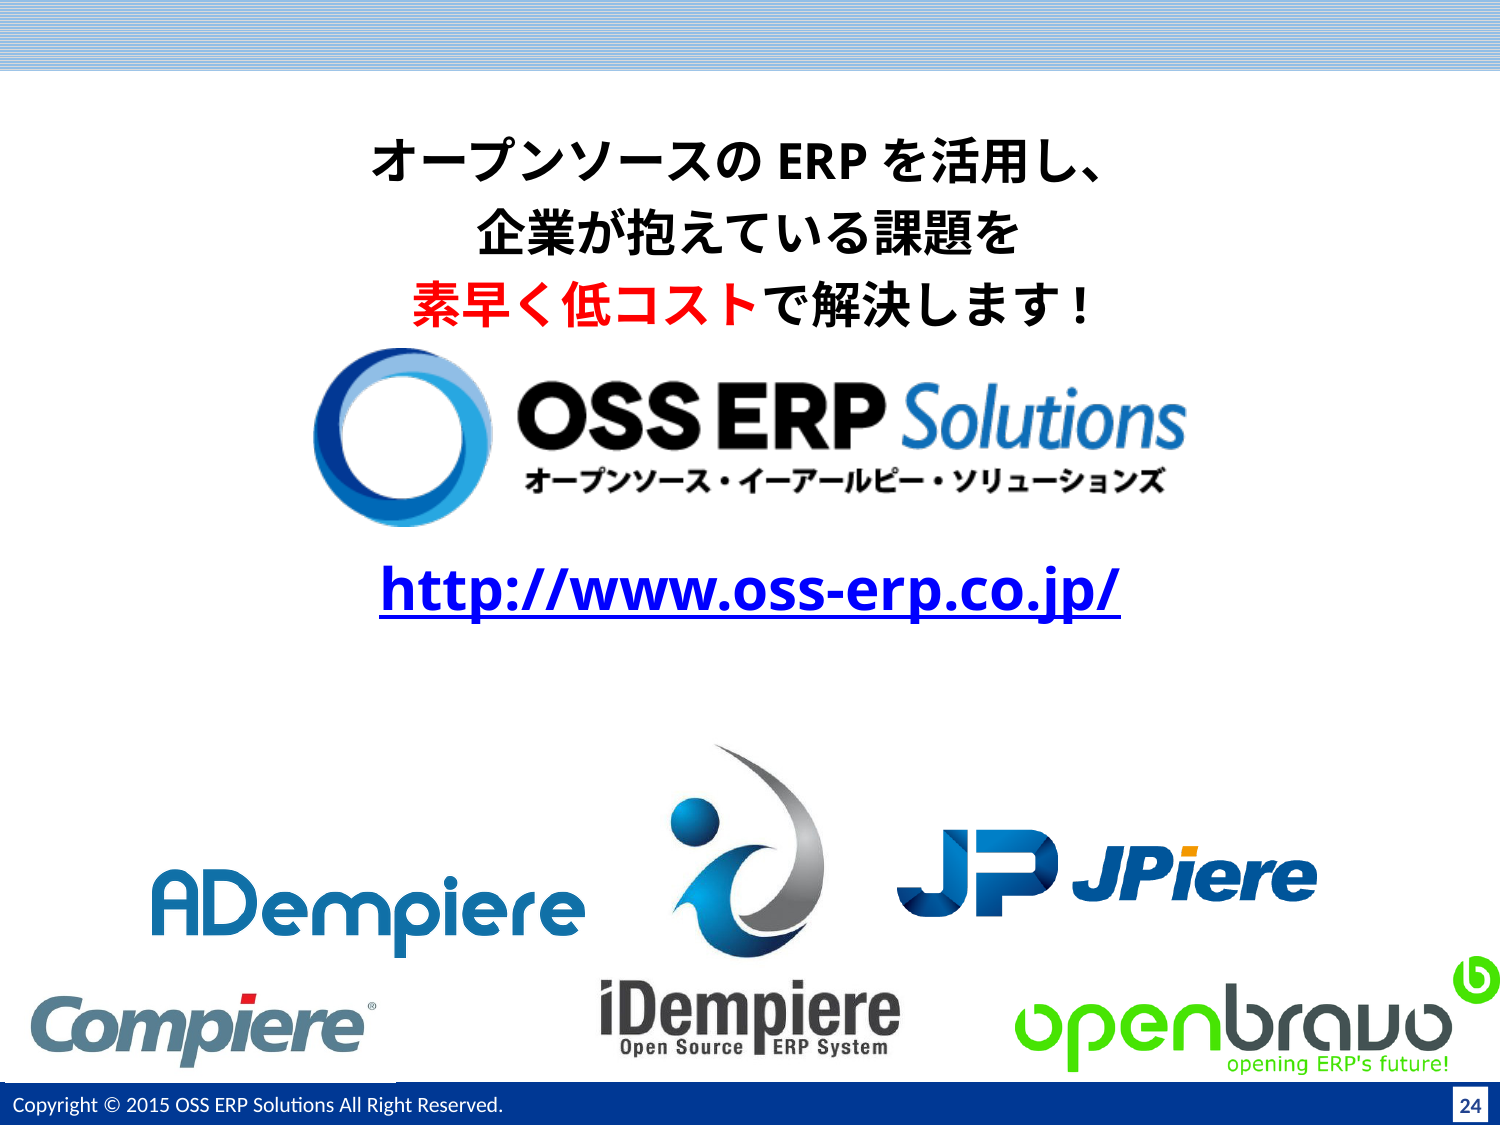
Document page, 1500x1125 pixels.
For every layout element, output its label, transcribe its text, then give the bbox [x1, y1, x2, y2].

picture [152, 725, 1318, 1076]
text_box [0, 0, 1500, 71]
picture [1014, 956, 1500, 1075]
text_box オープンソースのERPを活用し、 企業が抱えている課題を 素早く低コストで解決します! [159, 105, 1341, 347]
picture [312, 348, 1187, 528]
text_box http://www.oss-erp.co.jp/ [181, 549, 1319, 635]
picture [5, 972, 396, 1083]
